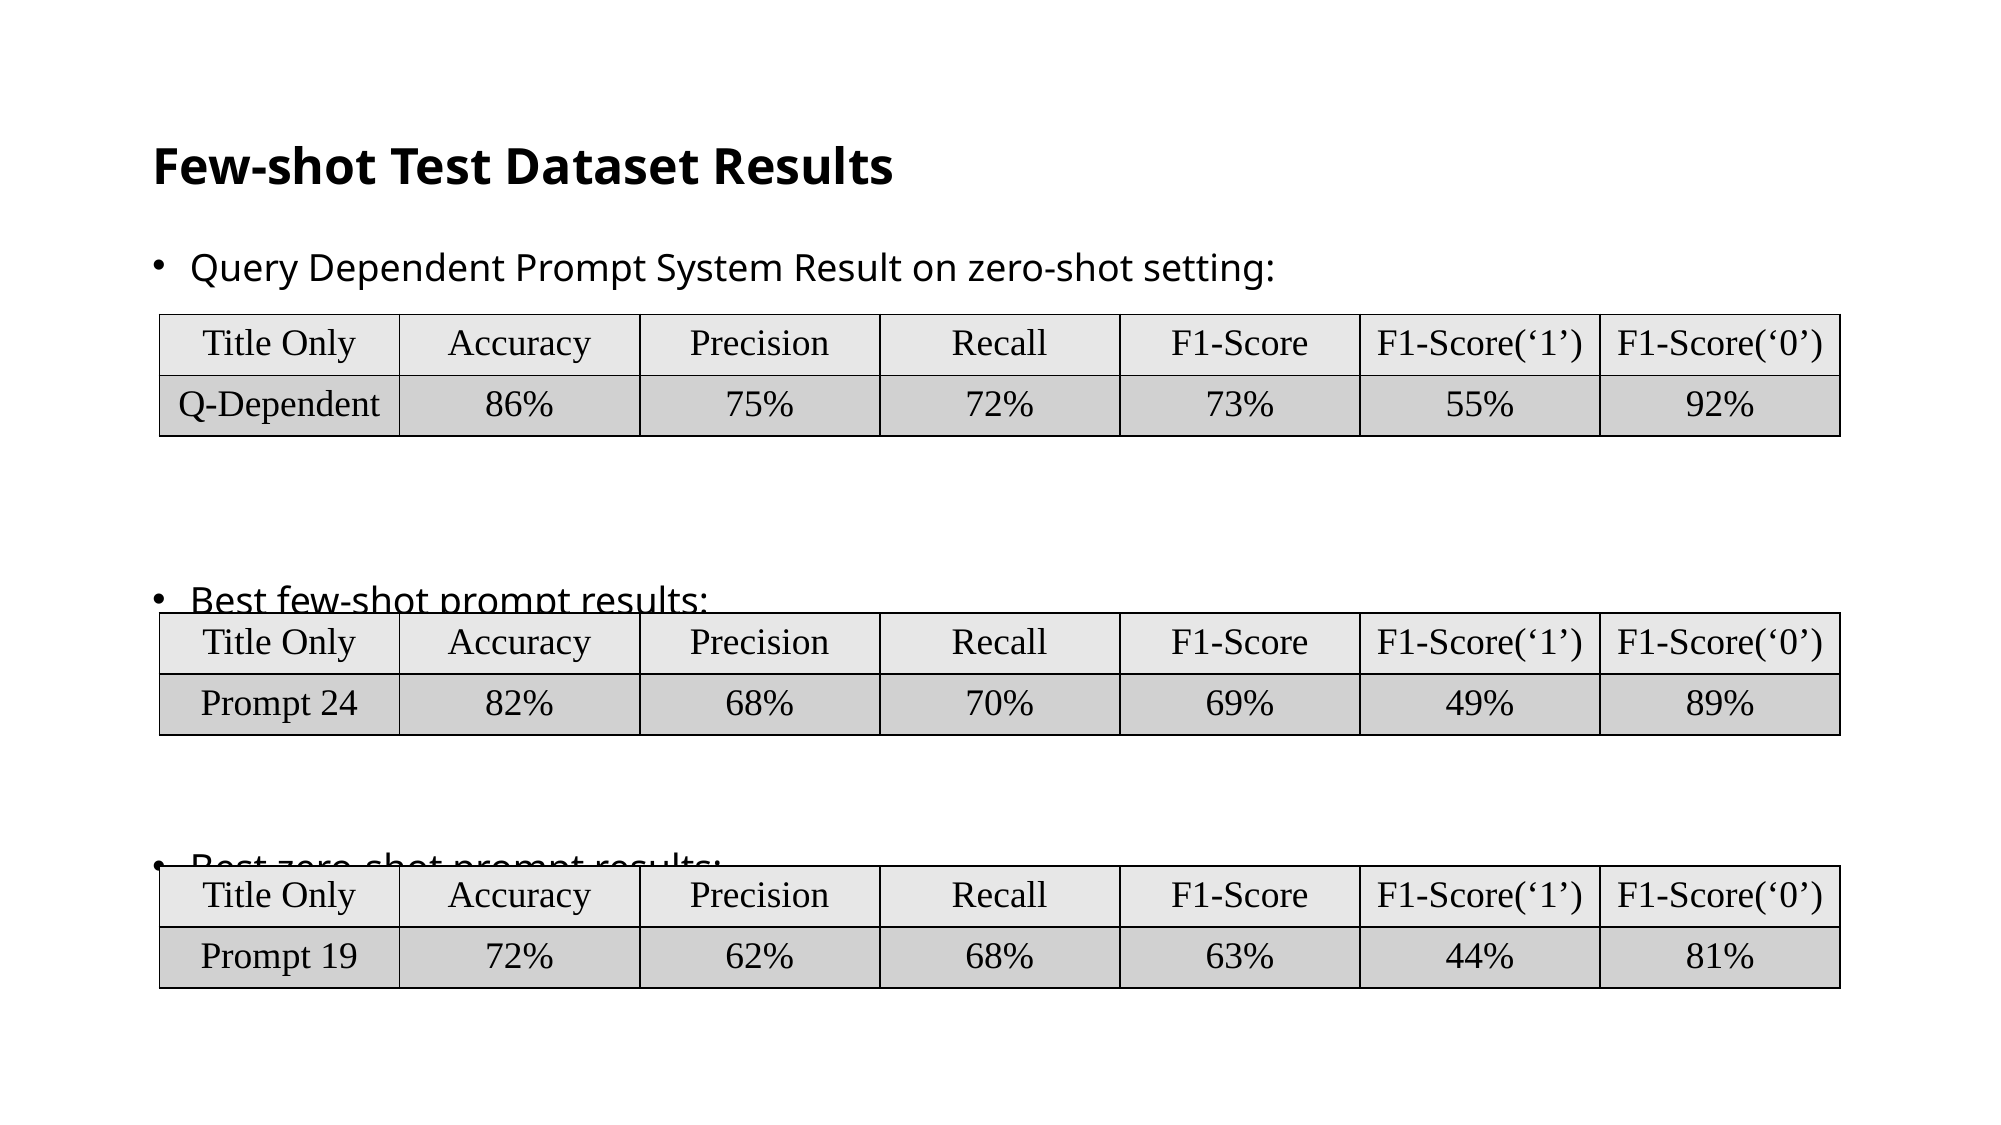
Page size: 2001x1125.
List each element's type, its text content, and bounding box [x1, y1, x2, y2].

table_cell 49% [1361, 675, 1599, 734]
table_cell 68% [881, 928, 1119, 987]
table_header Recall [881, 867, 1119, 926]
table_cell 70% [881, 675, 1119, 734]
table_header Accuracy [400, 867, 639, 926]
table_header Precision [641, 614, 879, 673]
table_header F1-Score(‘1’) [1361, 614, 1599, 673]
table_cell 81% [1601, 928, 1839, 987]
table_header F1-Score(‘0’) [1601, 867, 1839, 926]
table_header Title Only [160, 614, 399, 673]
table_header Recall [881, 614, 1119, 673]
table_header F1-Score [1121, 614, 1359, 673]
table_cell 72% [400, 928, 639, 987]
table_cell 63% [1121, 928, 1359, 987]
title Few-shot Test Dataset Results [137, 59, 1863, 236]
table_header F1-Score(‘0’) [1601, 614, 1839, 673]
table_header Accuracy [400, 614, 639, 673]
table_cell 44% [1361, 928, 1599, 987]
table_cell 82% [400, 675, 639, 734]
table_cell 68% [641, 675, 879, 734]
table_header F1-Score(‘1’) [1361, 867, 1599, 926]
table_cell Prompt 19 [160, 928, 399, 987]
table_cell 69% [1121, 675, 1359, 734]
list Query Dependent Prompt System Result on zero-shot setting: Best few-shot prompt results: Best zero-shot prompt results: [137, 236, 1863, 951]
table_header Precision [641, 867, 879, 926]
table_cell 62% [641, 928, 879, 987]
table_cell 89% [1601, 675, 1839, 734]
table_header Title Only [160, 867, 399, 926]
table_cell Prompt 24 [160, 675, 399, 734]
table_header F1-Score [1121, 867, 1359, 926]
